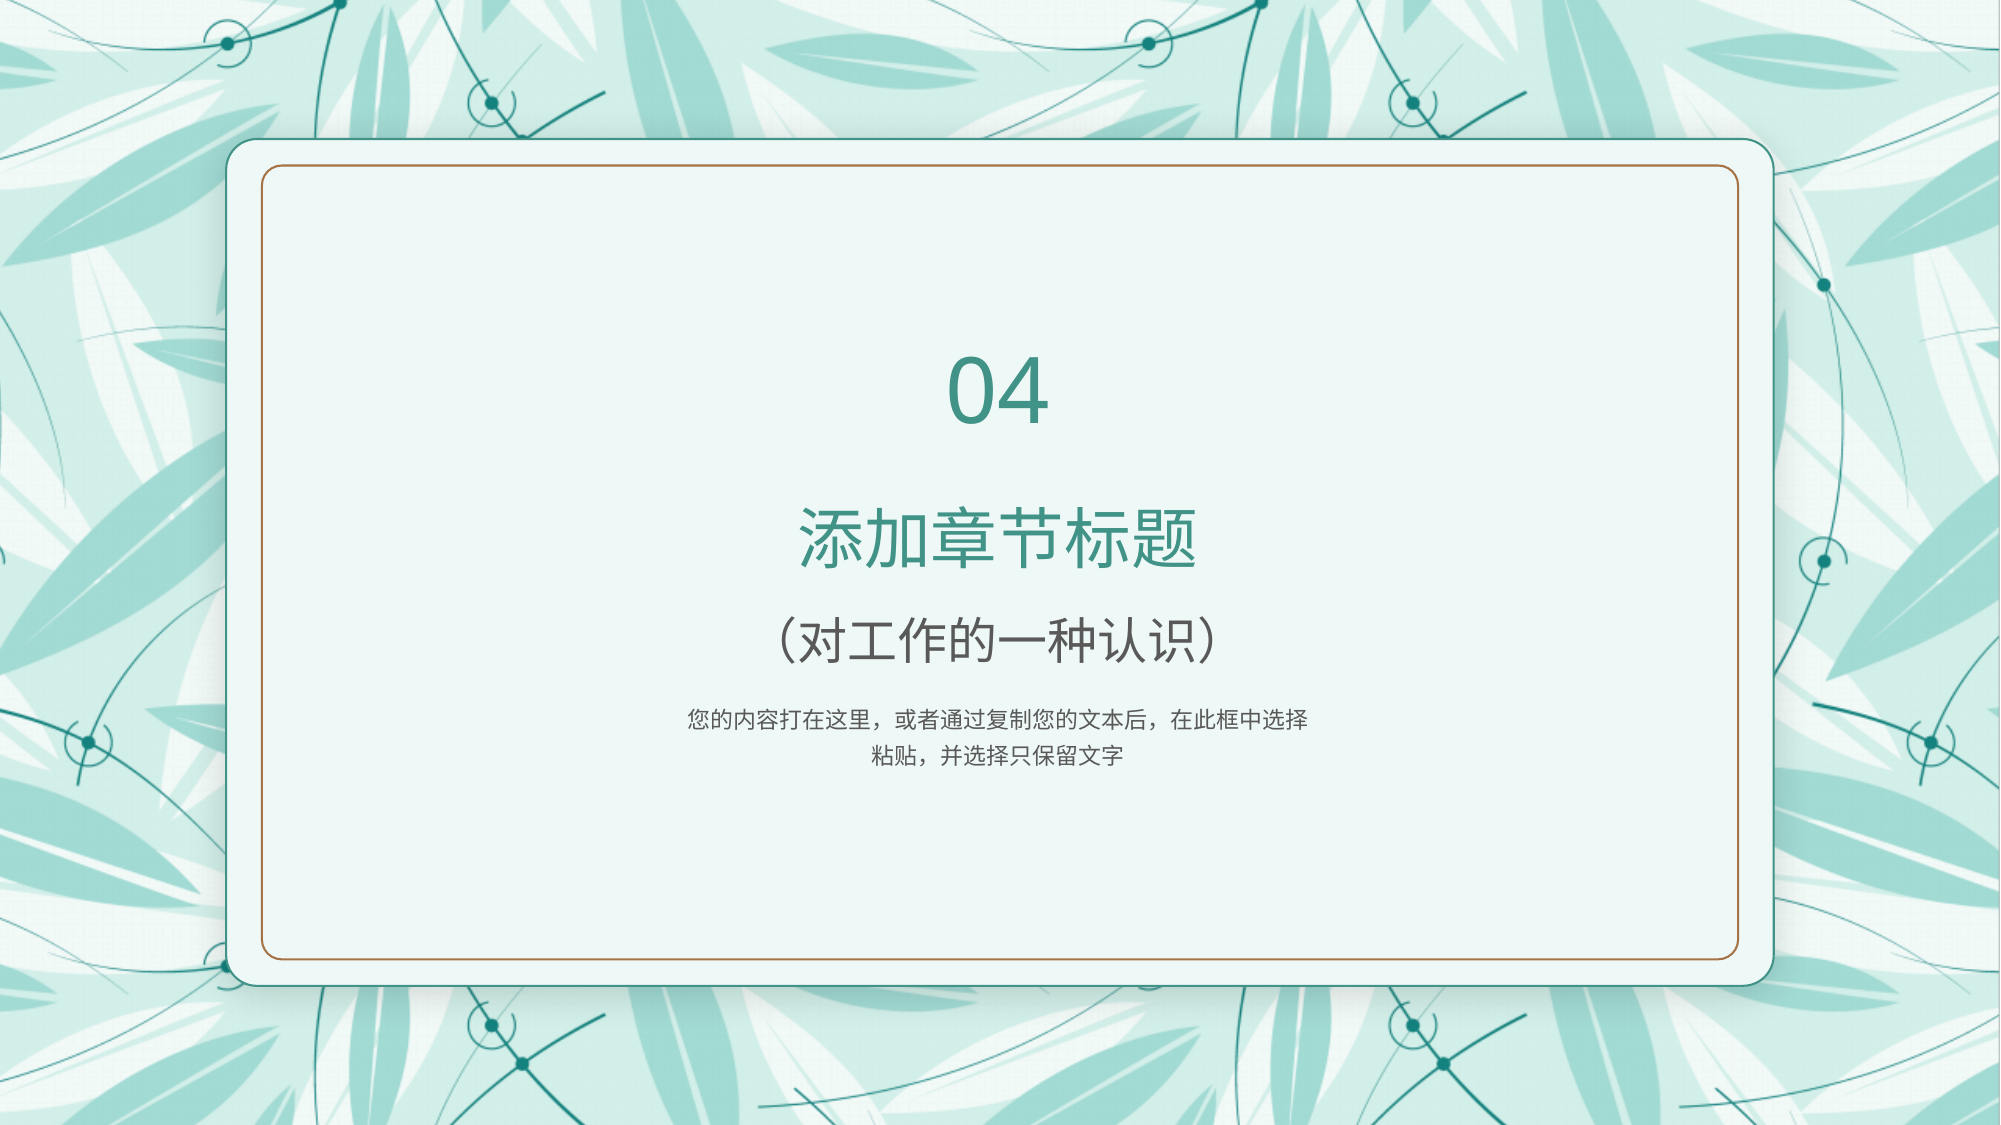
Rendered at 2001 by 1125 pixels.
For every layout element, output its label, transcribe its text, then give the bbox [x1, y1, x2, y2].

picture [0, 0, 2001, 1125]
text_box 04 [753, 324, 1242, 450]
text_box [260, 164, 1740, 961]
text_box 您的内容打在这里，或者通过复制您的文本后，在此框中选择粘贴，并选择只保留文字 [663, 690, 1333, 777]
text_box [225, 137, 1775, 987]
text_box 添加章节标题 [782, 449, 1213, 585]
text_box （对工作的一种认识） [732, 571, 1263, 677]
